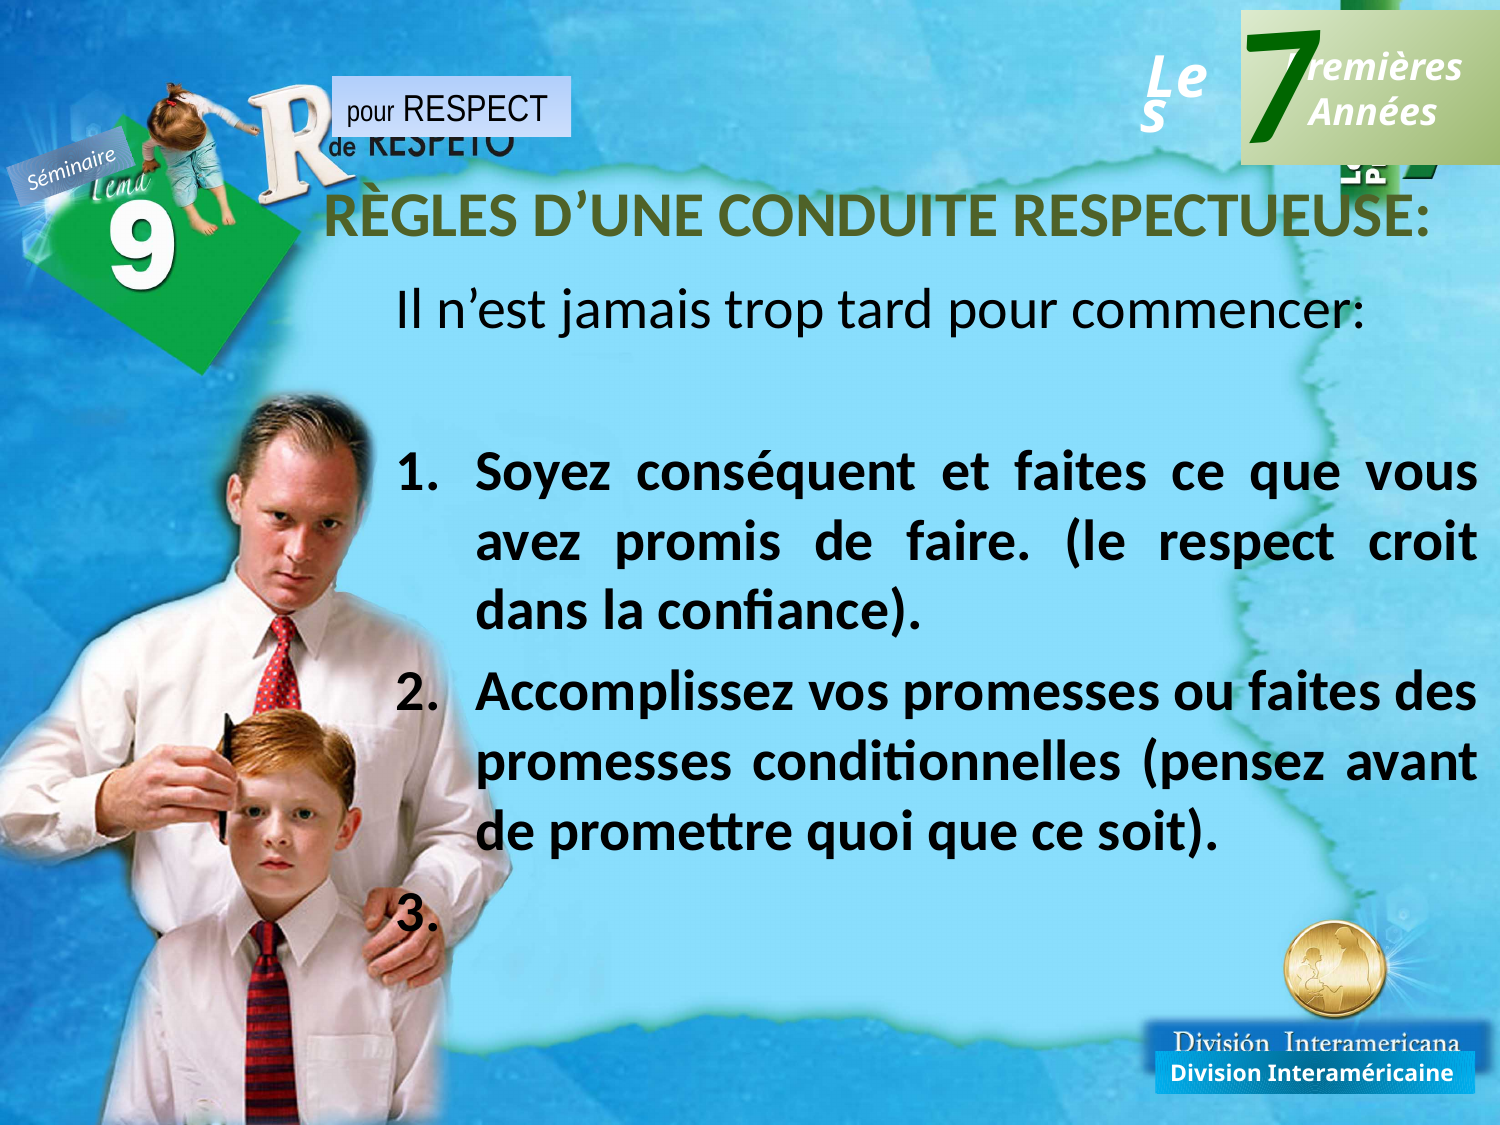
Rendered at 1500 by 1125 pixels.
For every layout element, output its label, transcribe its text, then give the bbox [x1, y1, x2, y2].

picture [0, 0, 1500, 1125]
title RÈGLES D’UNE CONDUITE RESPECTUEUSE: [226, 164, 1500, 352]
list Il n’est jamais trop tard pour commencer: Soyez conséquent et faites ce que vous avez promis de faire. (le respect croit dans la confiance). Accomplissez vos promesses ou faites des promesses conditionnelles (pensez avant de promettre quoi que ce soit). [380, 262, 1495, 965]
